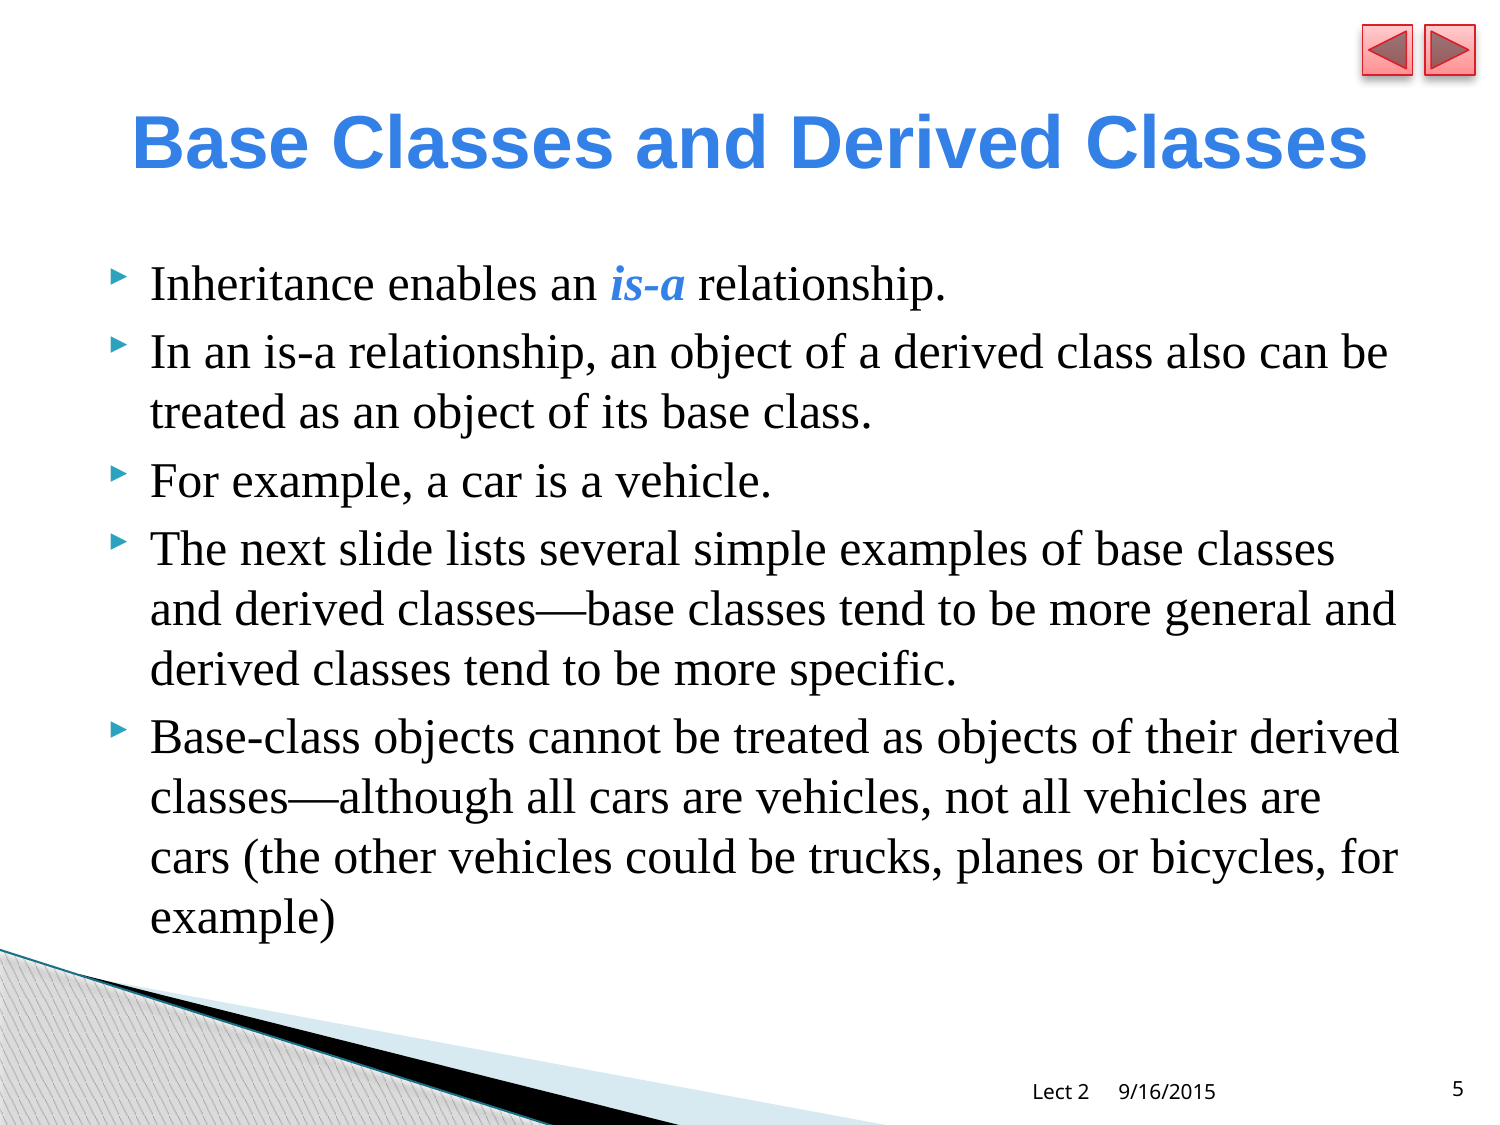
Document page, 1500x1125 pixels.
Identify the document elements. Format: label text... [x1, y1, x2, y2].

list Inheritance enables an is-a relationship. In an is-a relationship, an object of a derived class also can be treated as an object of its base class. For example, a car is a vehicle. The next slide lists several simple examples of base classes and derived classes—base classes tend to be more general and derived classes tend to be more specific. Base-class objects cannot be treated as objects of their derived classes—although all cars are vehicles, not all vehicles are cars (the other vehicles could be trucks, planes or bicycles, for example) [74, 242, 1426, 986]
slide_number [1105, 1051, 1418, 1112]
title Base Classes and Derived Classes [75, 45, 1425, 233]
footer Lect 2 [650, 1051, 1105, 1112]
slide_number 5 [1418, 1051, 1479, 1112]
